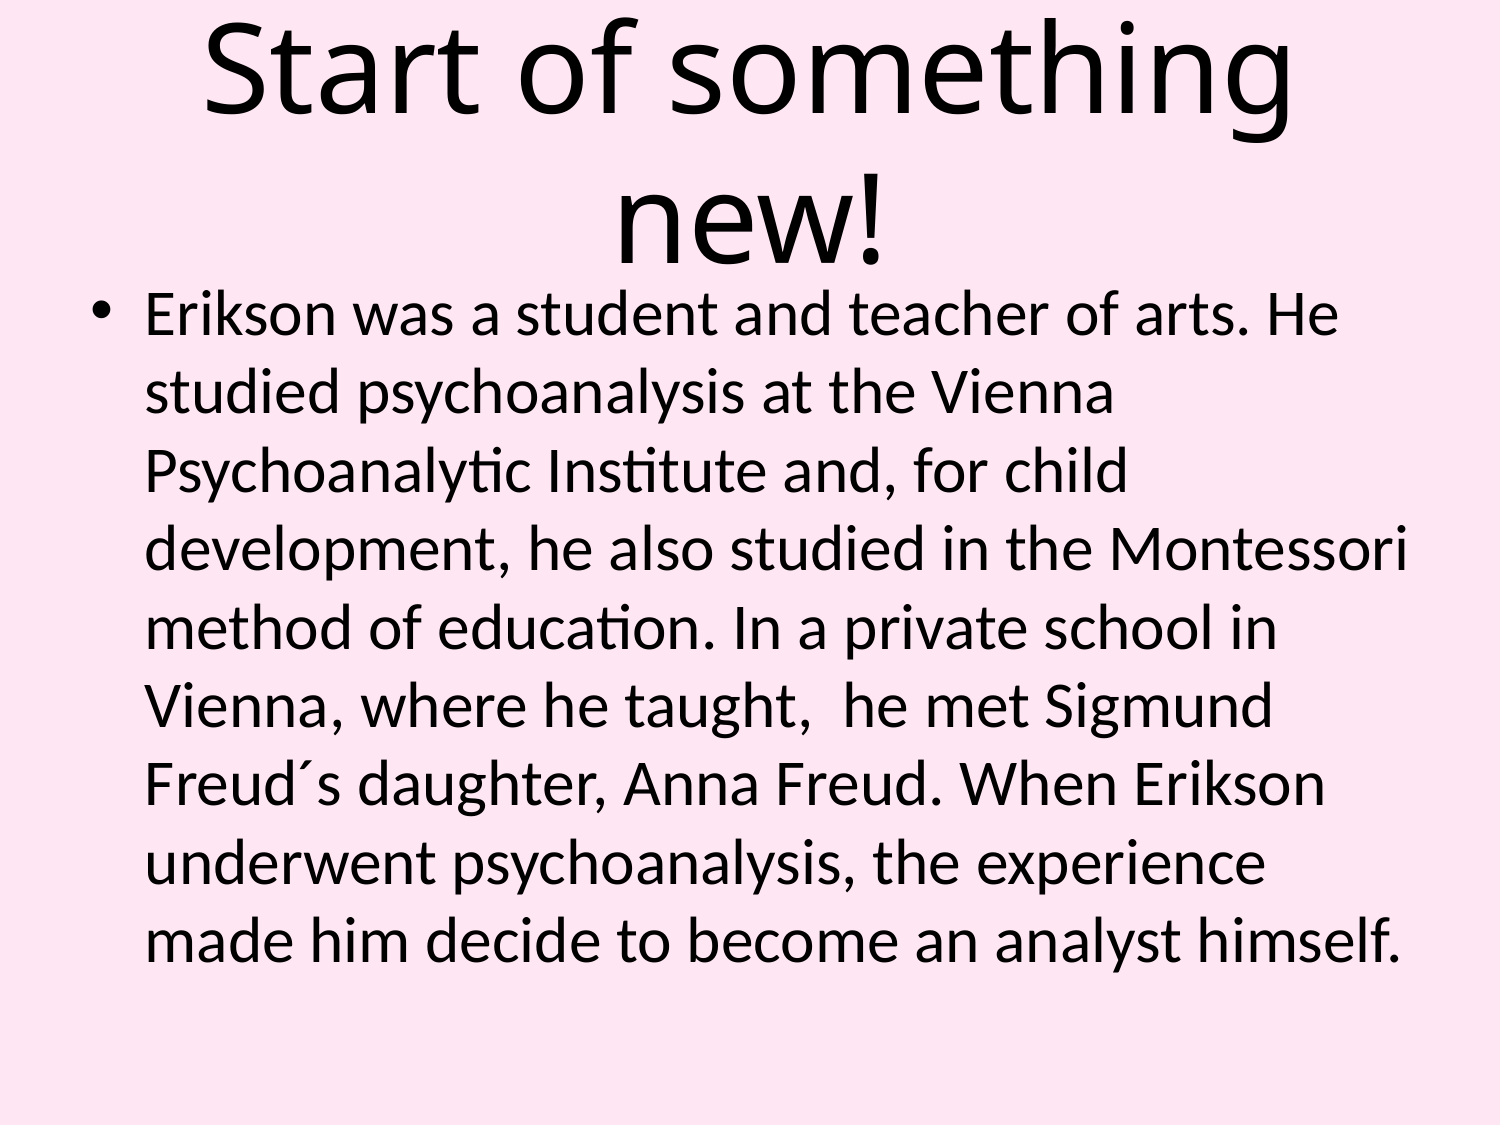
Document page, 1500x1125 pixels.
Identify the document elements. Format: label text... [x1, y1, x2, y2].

title Start of something new! [75, 45, 1425, 233]
list Erikson was a student and teacher of arts. He studied psychoanalysis at the Vienna Psychoanalytic Institute and, for child development, he also studied in the Montessori method of education. In a private school in Vienna, where he taught, he met Sigmund Freud´s daughter, Anna Freud. When Erikson underwent psychoanalysis, the experience made him decide to become an analyst himself. [75, 262, 1425, 1005]
